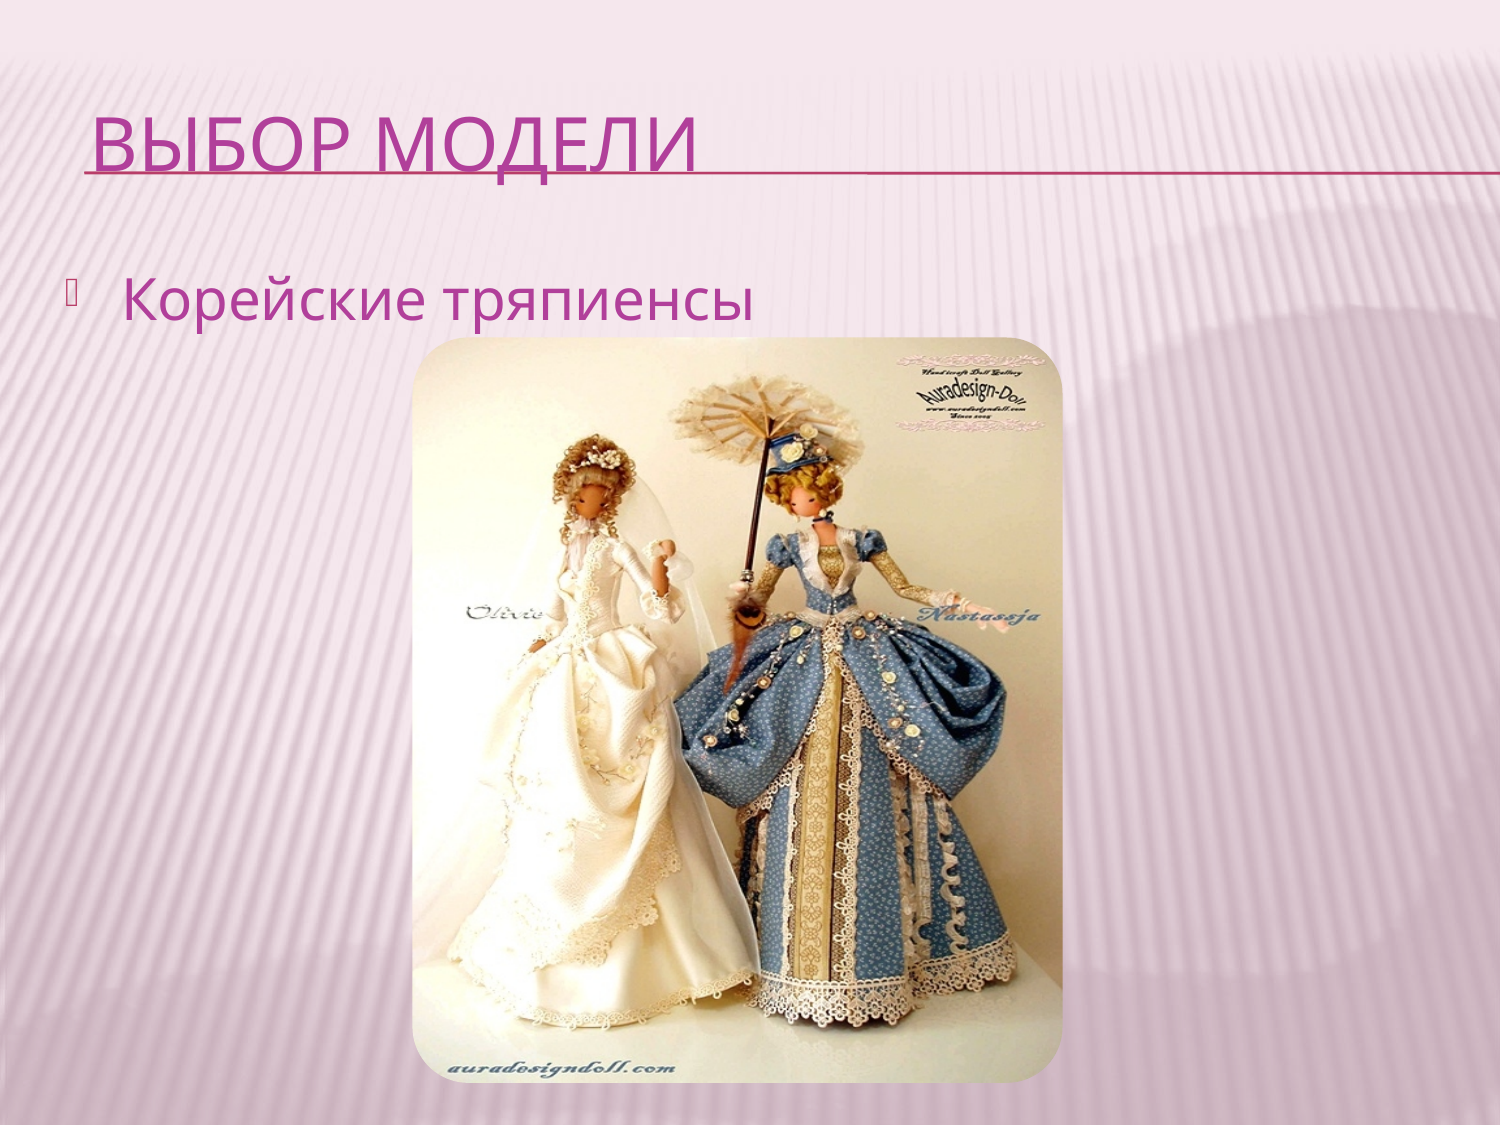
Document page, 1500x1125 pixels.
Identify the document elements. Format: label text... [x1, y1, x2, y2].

title Выбор модели [75, 45, 1425, 238]
picture [412, 337, 1063, 1084]
list Корейские тряпиенсы [50, 254, 1475, 998]
